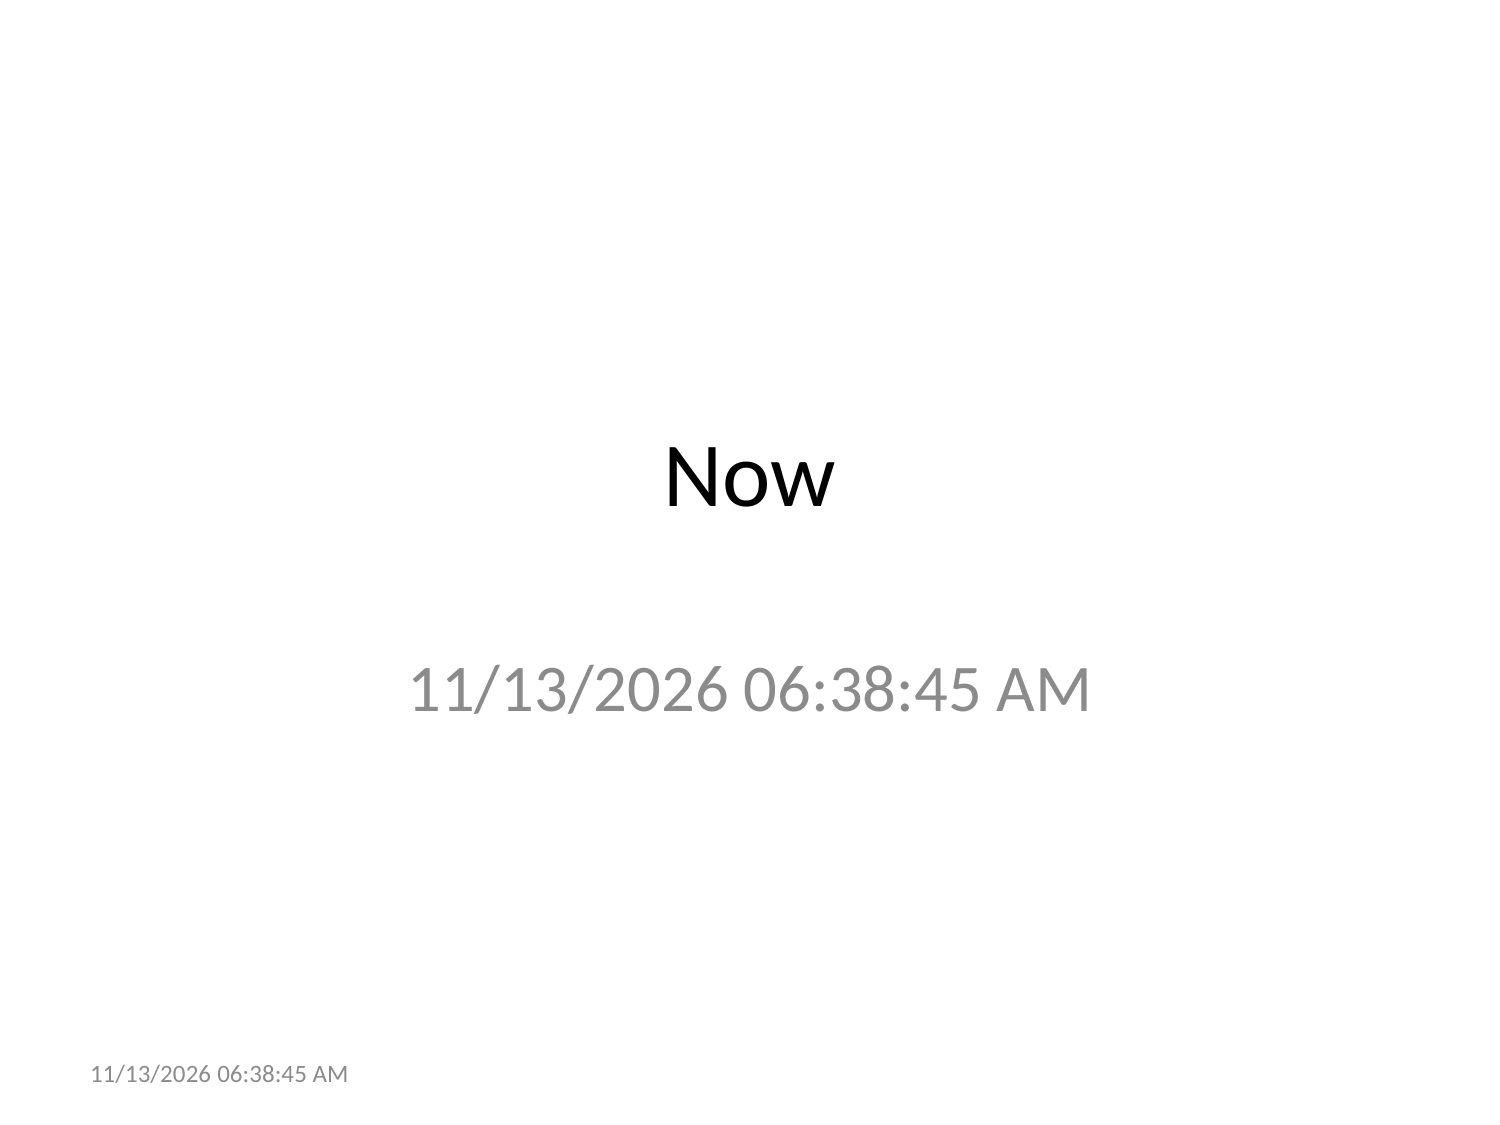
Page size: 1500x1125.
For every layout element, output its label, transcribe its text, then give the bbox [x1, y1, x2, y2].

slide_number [75, 1042, 425, 1103]
title Now [112, 349, 1388, 591]
subtitle 2011-12-19 10:20:04 AM [225, 637, 1275, 925]
